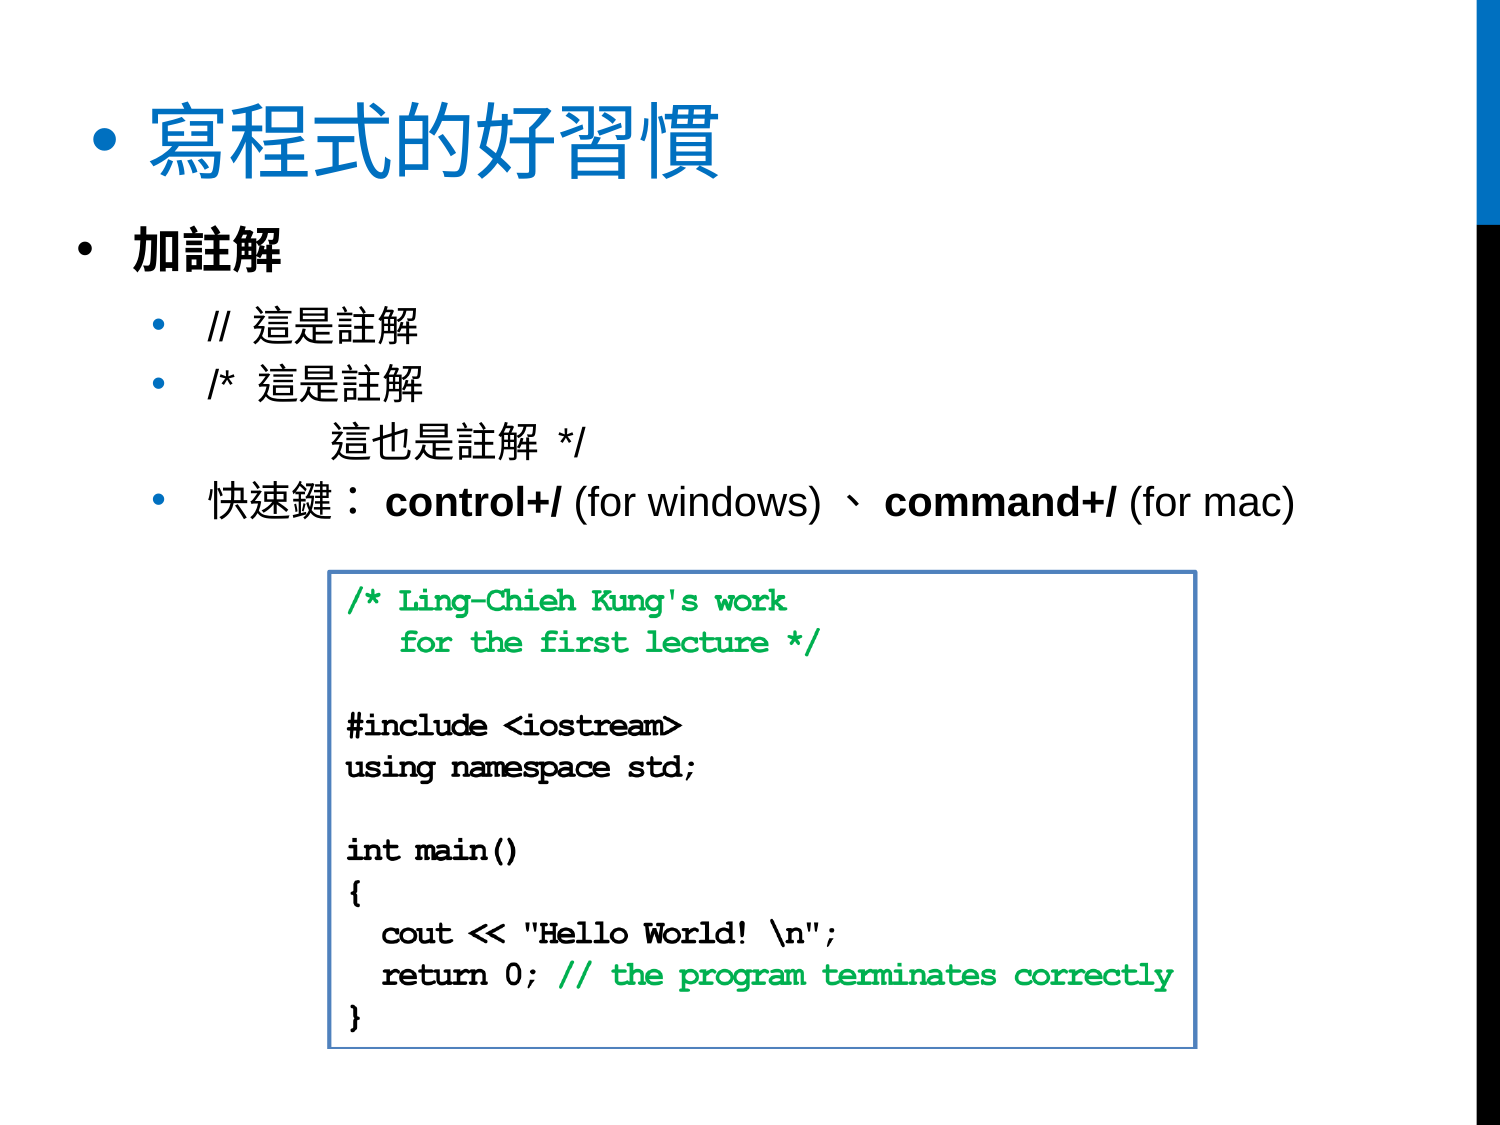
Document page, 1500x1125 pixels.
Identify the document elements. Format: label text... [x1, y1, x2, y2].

title 寫程式的好習慣 [75, 47, 1161, 197]
picture [297, 558, 1216, 1050]
list 加註解 // 這是註解 /* 這是註解 這也是註解 */ 快速鍵：control+/ (for windows)、command+/ (for mac) [61, 210, 1409, 1058]
